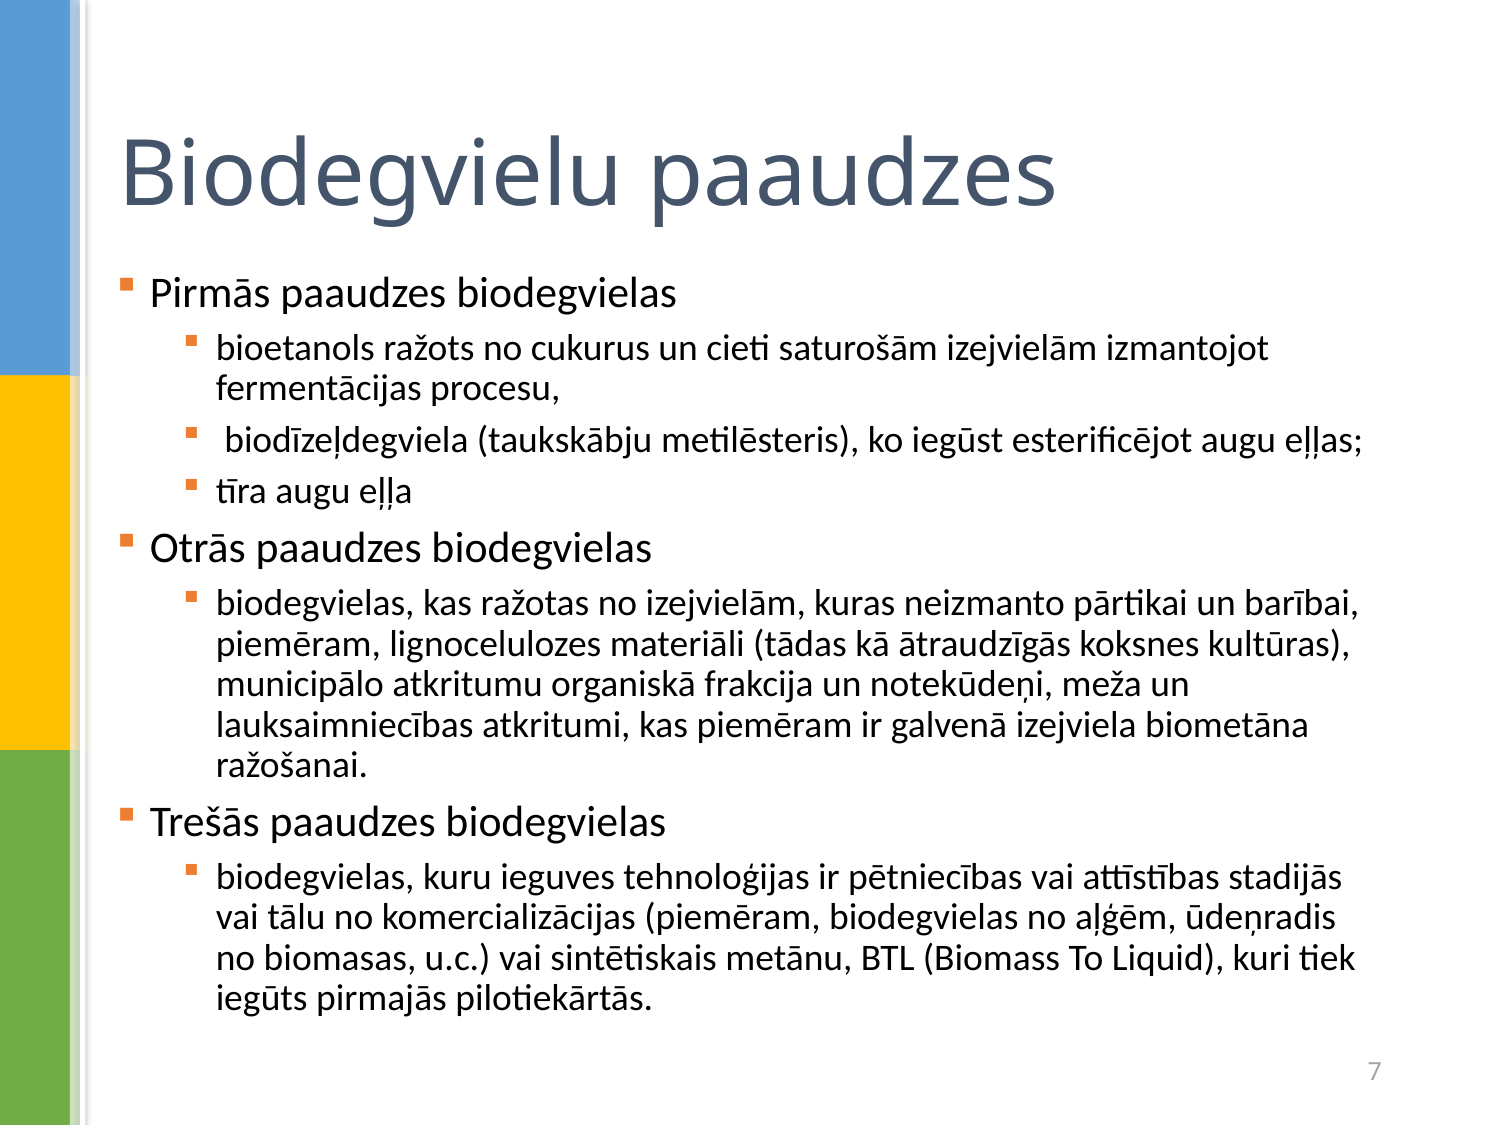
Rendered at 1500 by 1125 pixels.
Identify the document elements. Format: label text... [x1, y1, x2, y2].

title Biodegvielu paaudzes [103, 59, 1397, 278]
list Pirmās paaudzes biodegvielas bioetanols ražots no cukurus un cieti saturošām izejvielām izmantojot fermentācijas procesu, biodīzeļdegviela (taukskābju metilēsteris), ko iegūst esterificējot augu eļļas; tīra augu eļļa Otrās paaudzes biodegvielas biodegvielas, kas ražotas no izejvielām, kuras neizmanto pārtikai un barībai, piemēram, lignocelulozes materiāli (tādas kā ātraudzīgās koksnes kultūras), municipālo atkritumu organiskā frakcija un notekūdeņi, meža un lauksaimniecības atkritumi, kas piemēram ir galvenā izejviela biometāna ražošanai. Trešās paaudzes biodegvielas biodegvielas, kuru ieguves tehnoloģijas ir pētniecības vai attīstības stadijās vai tālu no komercializācijas (piemēram, biodegvielas no aļģēm, ūdeņradis no biomasas, u.c.) vai sintētiskais metānu, BTL (Biomass To Liquid), kuri tiek iegūts pirmajās pilotiekārtās. [101, 261, 1396, 1046]
slide_number 7 [993, 1042, 1397, 1103]
